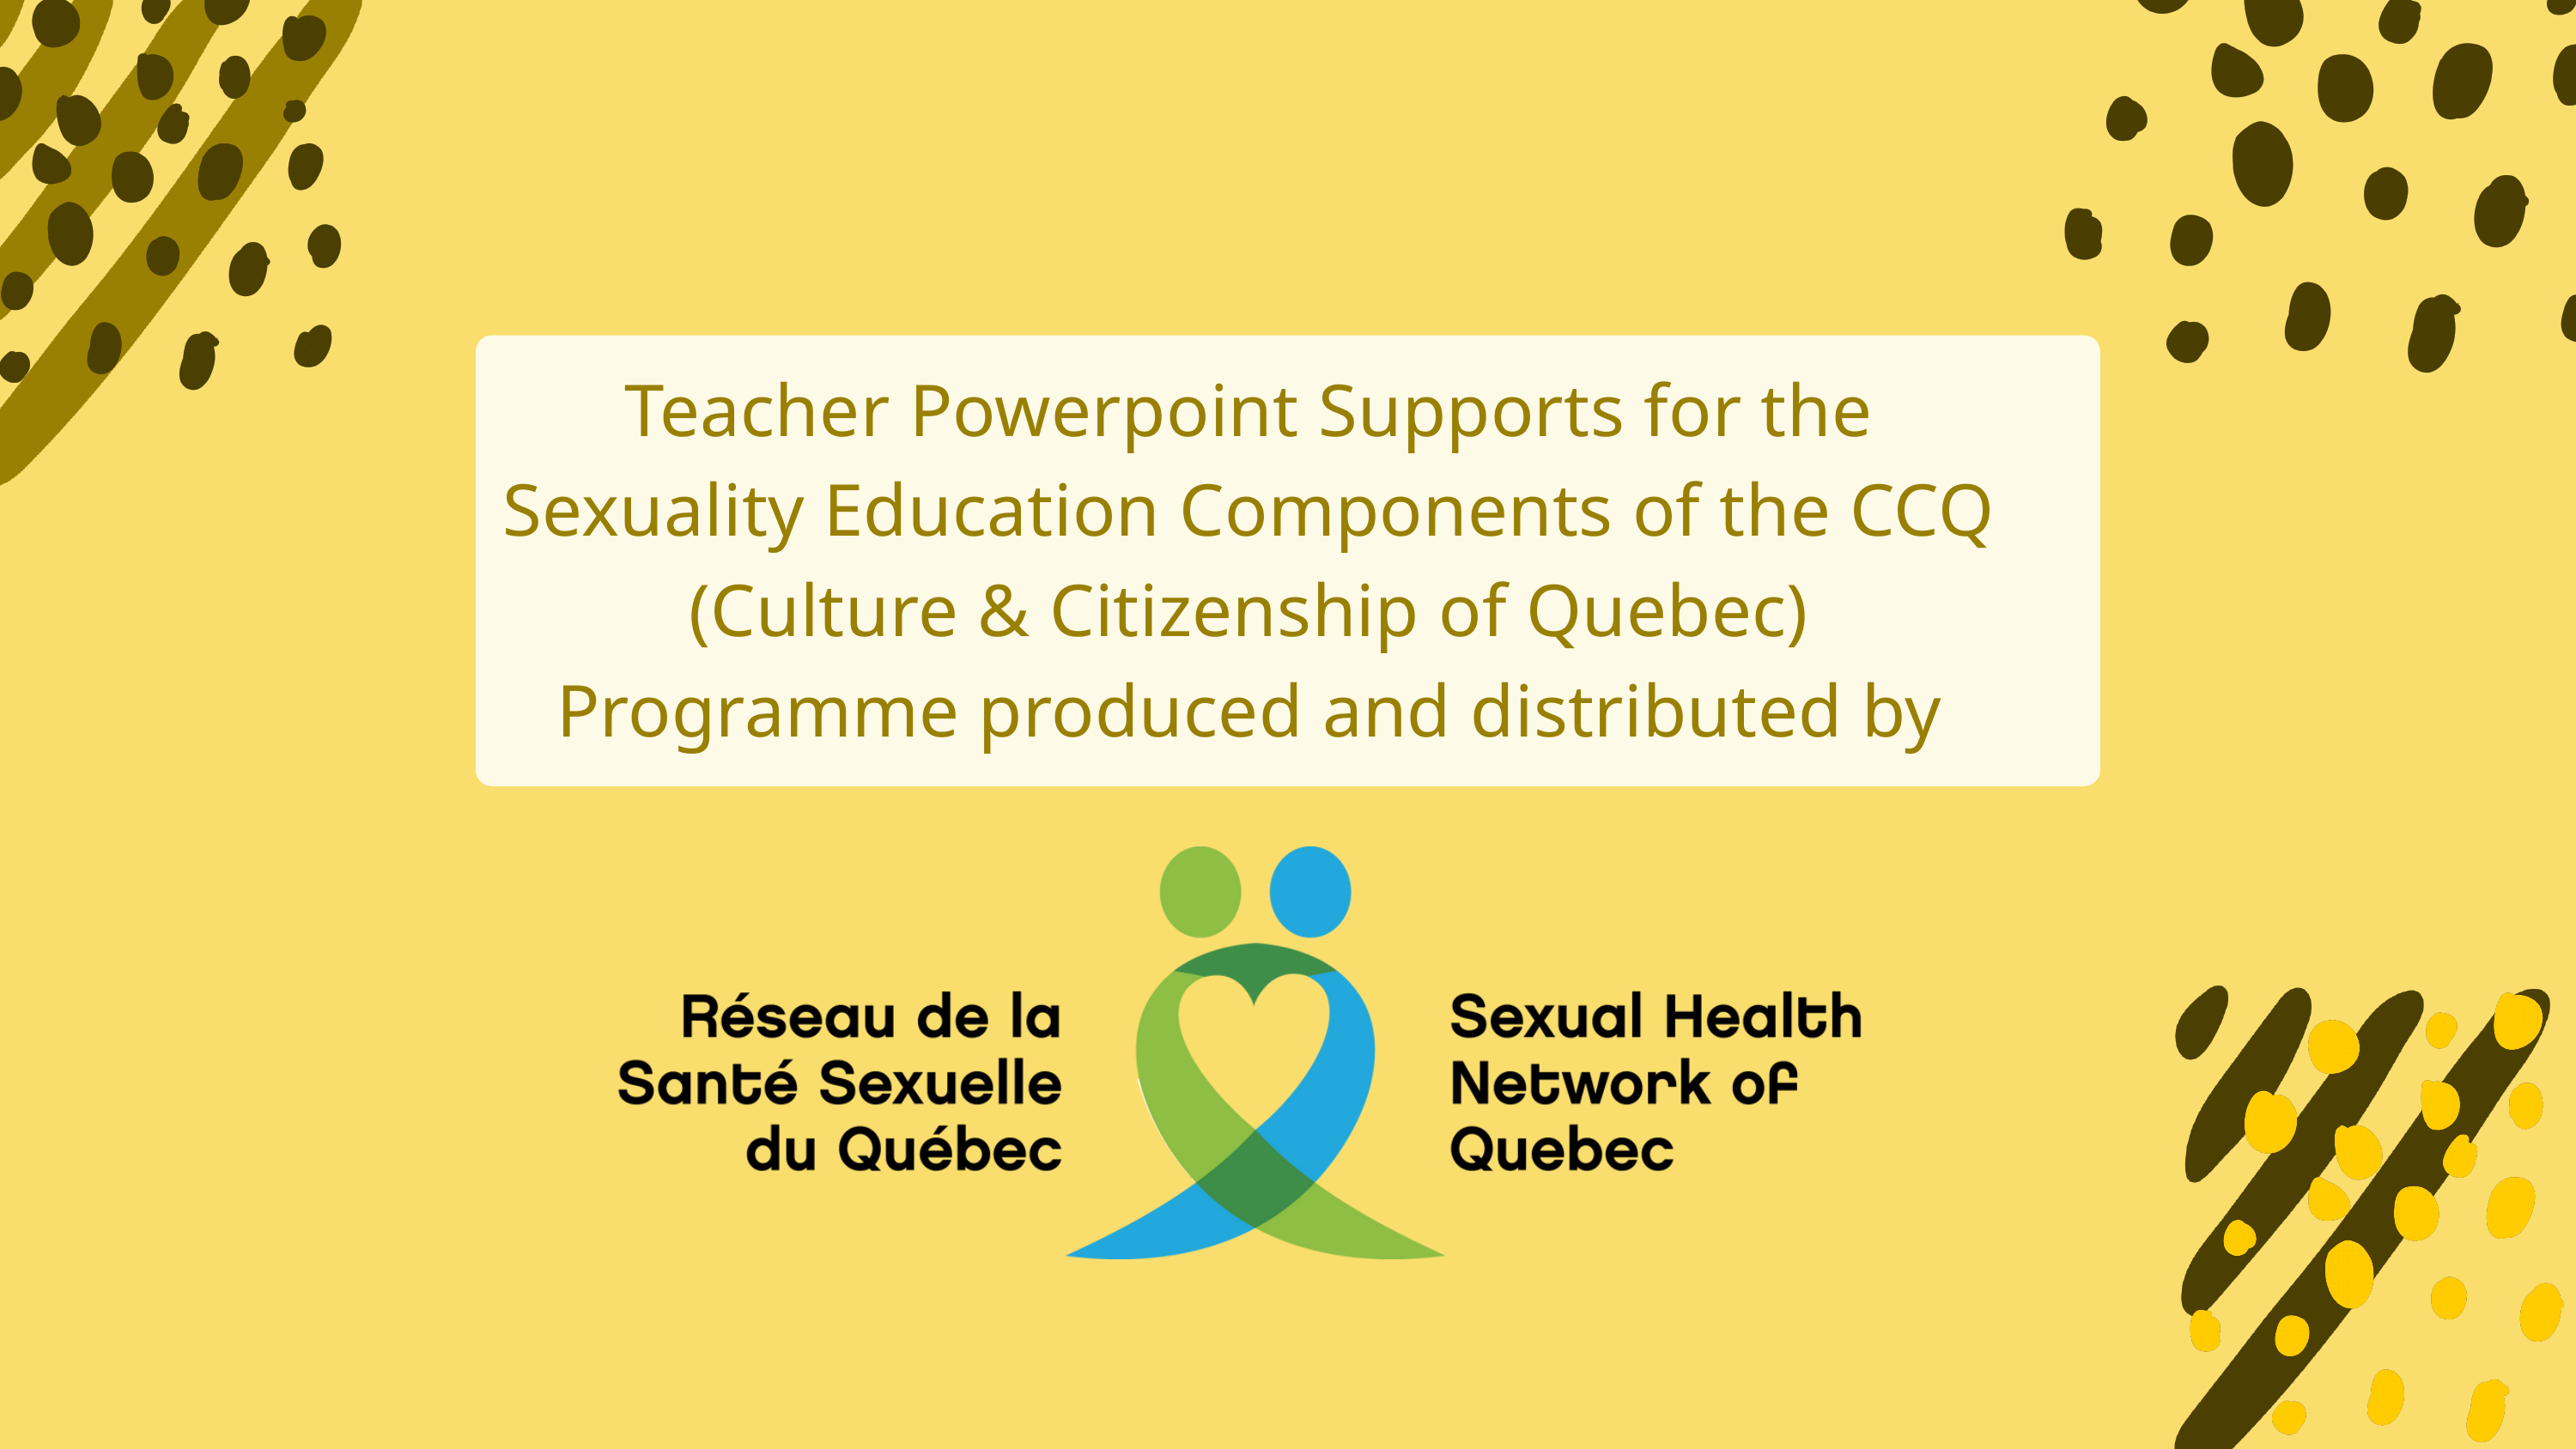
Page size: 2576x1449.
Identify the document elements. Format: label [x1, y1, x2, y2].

text_box [2172, 979, 2552, 1449]
text_box [0, 0, 343, 391]
text_box [2190, 992, 2576, 1443]
text_box [617, 846, 1883, 1260]
text_box [2064, 0, 2576, 373]
text_box [475, 335, 2101, 786]
text_box [0, 0, 364, 493]
